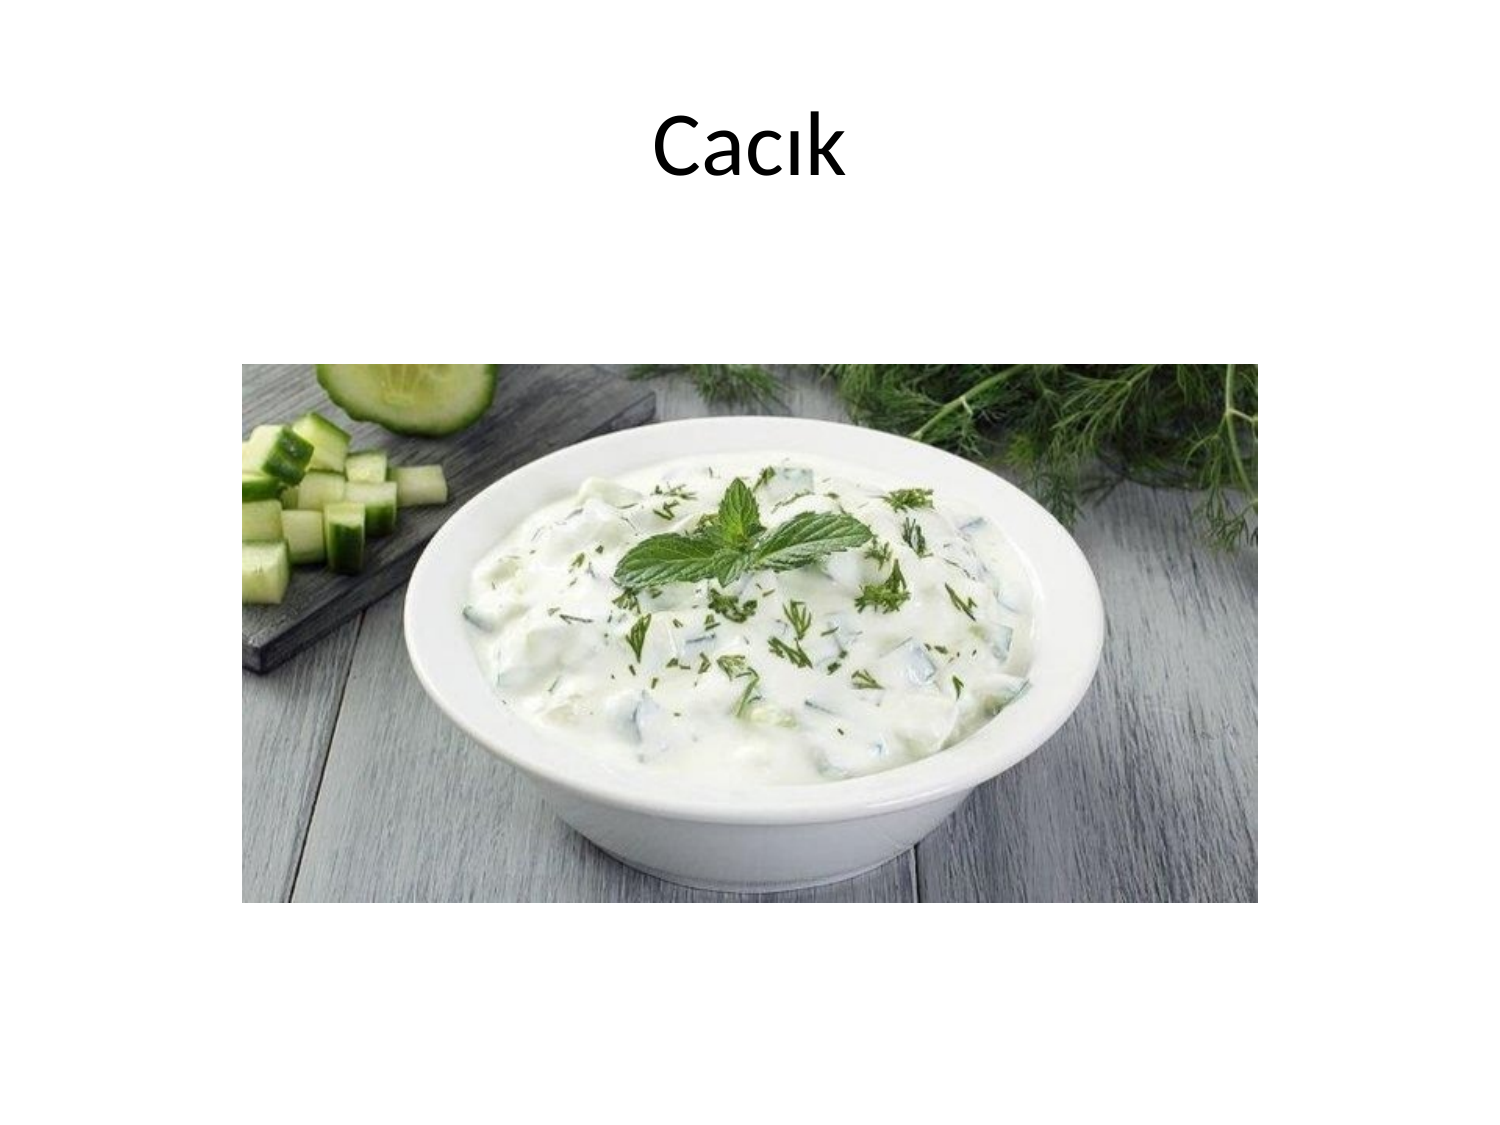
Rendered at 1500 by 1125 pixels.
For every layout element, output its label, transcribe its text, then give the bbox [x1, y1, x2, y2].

title Cacık [75, 45, 1425, 233]
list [241, 364, 1258, 903]
